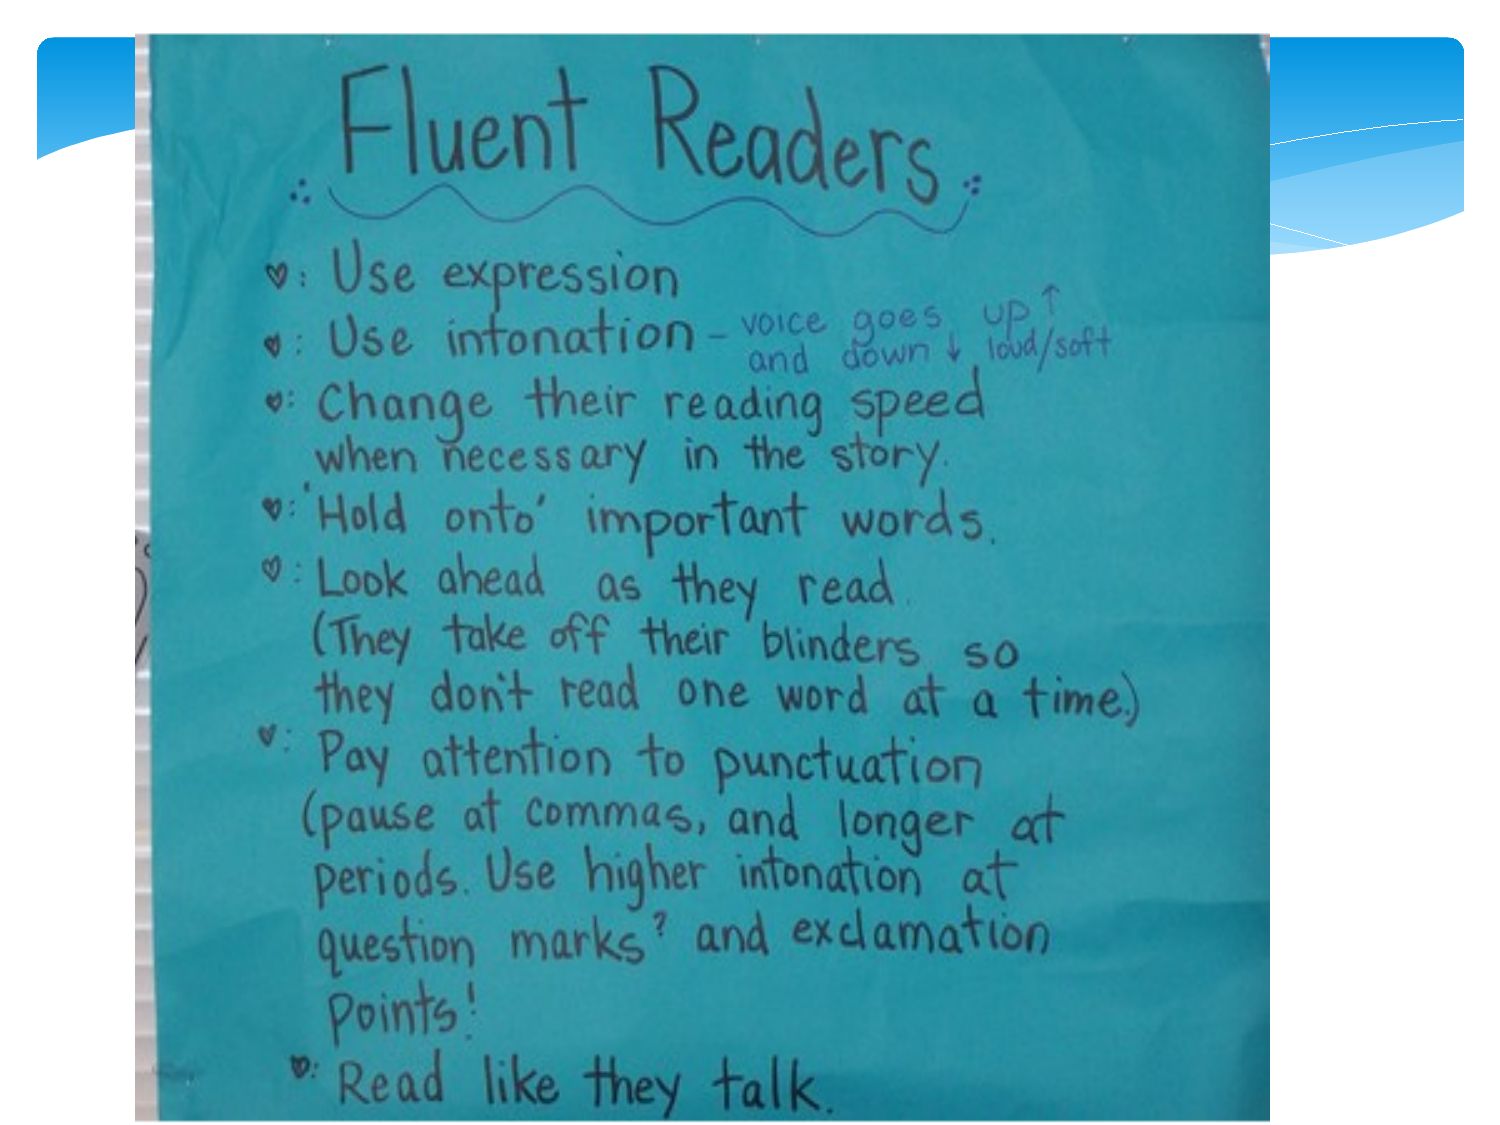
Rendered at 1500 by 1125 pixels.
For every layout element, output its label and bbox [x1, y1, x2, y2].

picture [135, 31, 1270, 1125]
